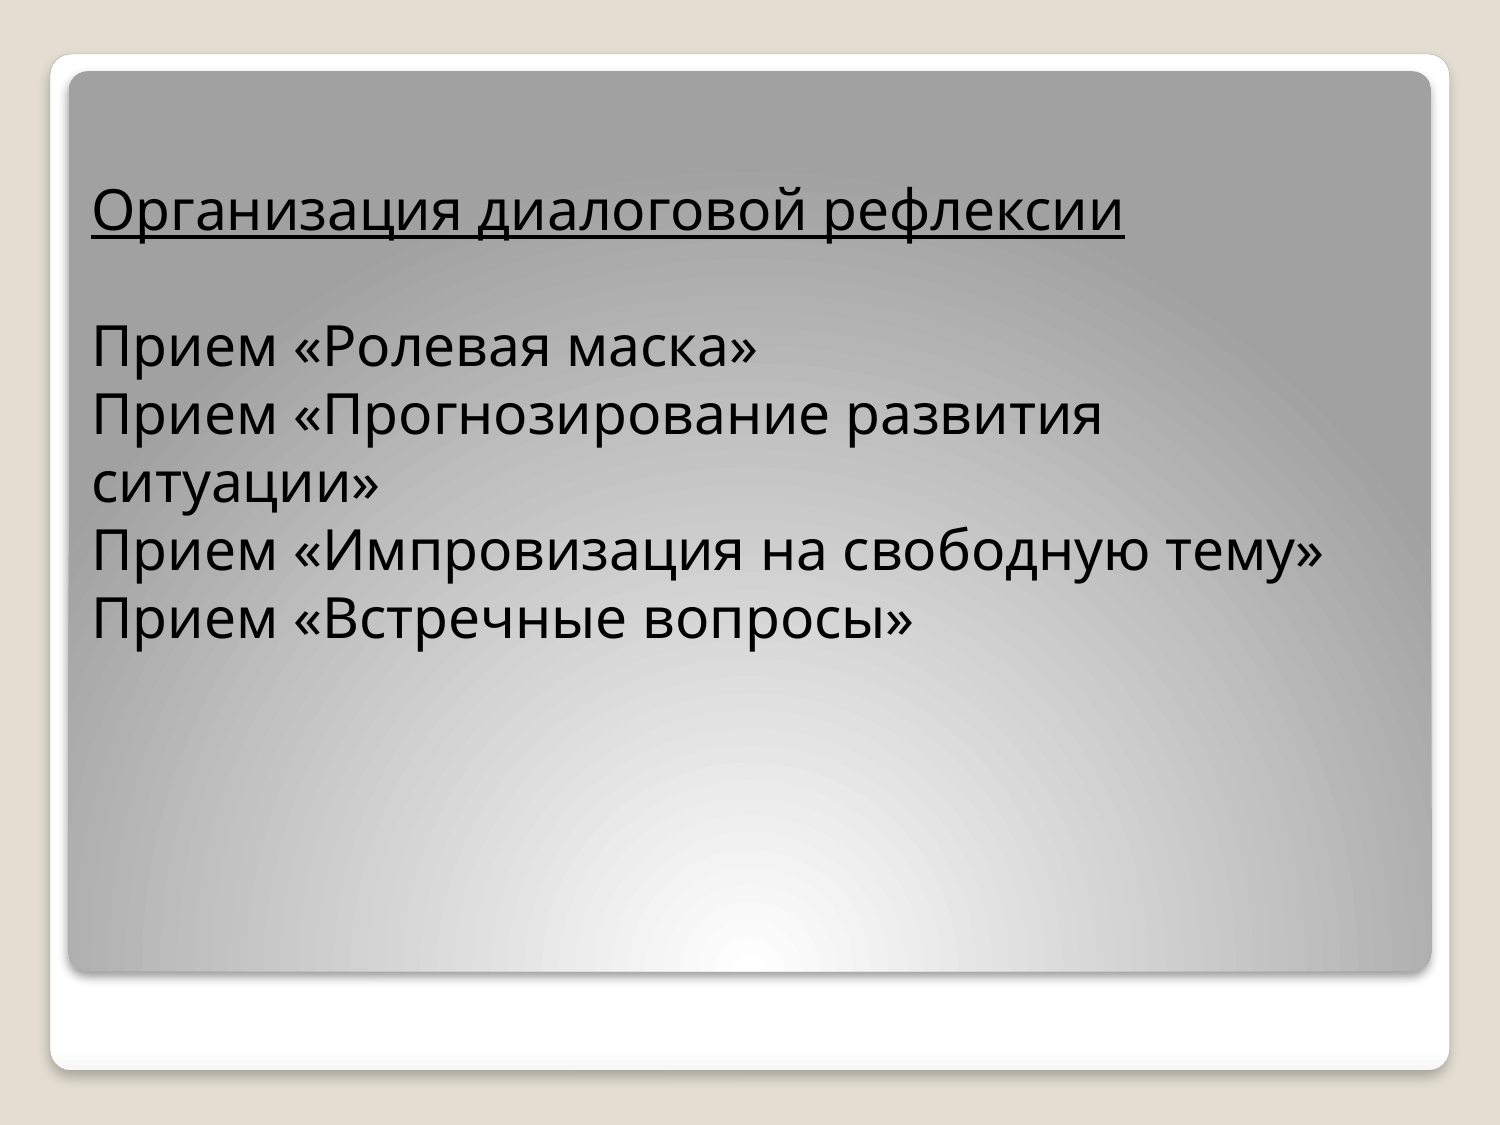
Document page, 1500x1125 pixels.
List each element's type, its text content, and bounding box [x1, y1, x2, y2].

title Организация диалоговой рефлексии Прием «Ролевая маска» Прием «Прогнозирование развития ситуации» Прием «Импровизация на свободную тему» Прием «Встречные вопросы» [76, 90, 1420, 1026]
